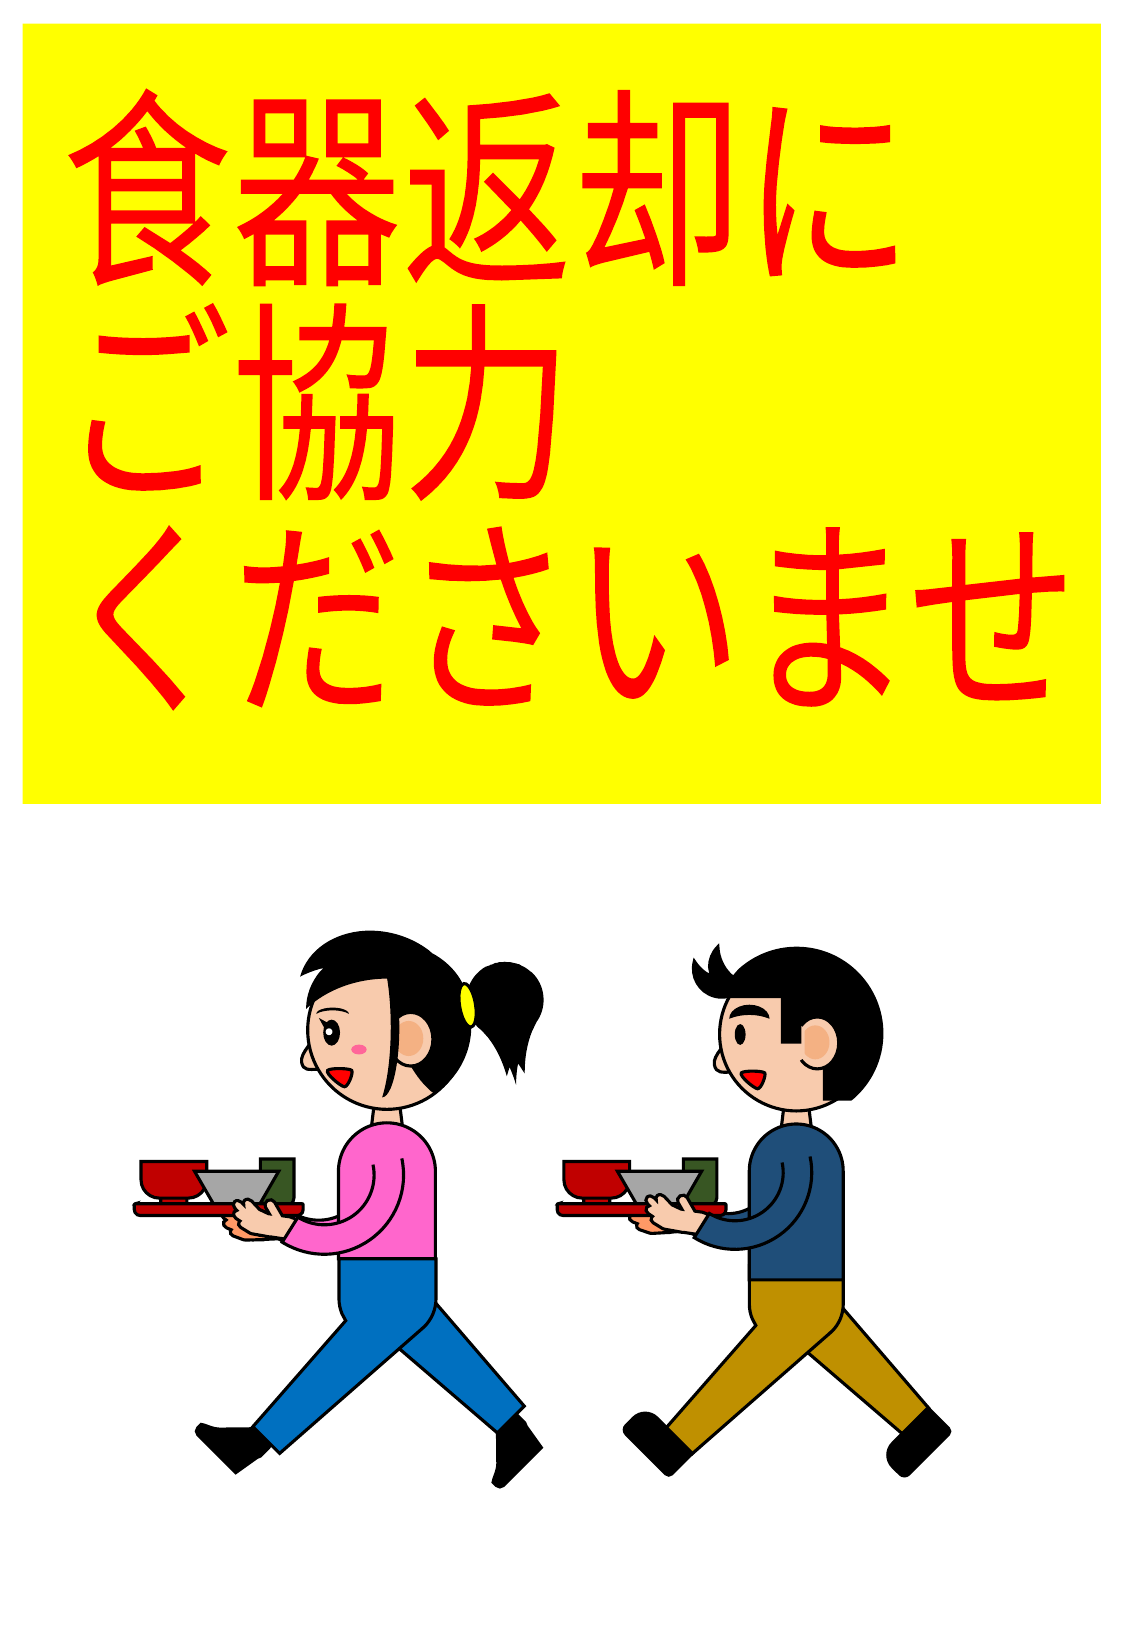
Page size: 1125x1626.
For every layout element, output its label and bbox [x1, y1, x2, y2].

text_box [134, 930, 950, 1476]
text_box [20, 21, 1103, 806]
